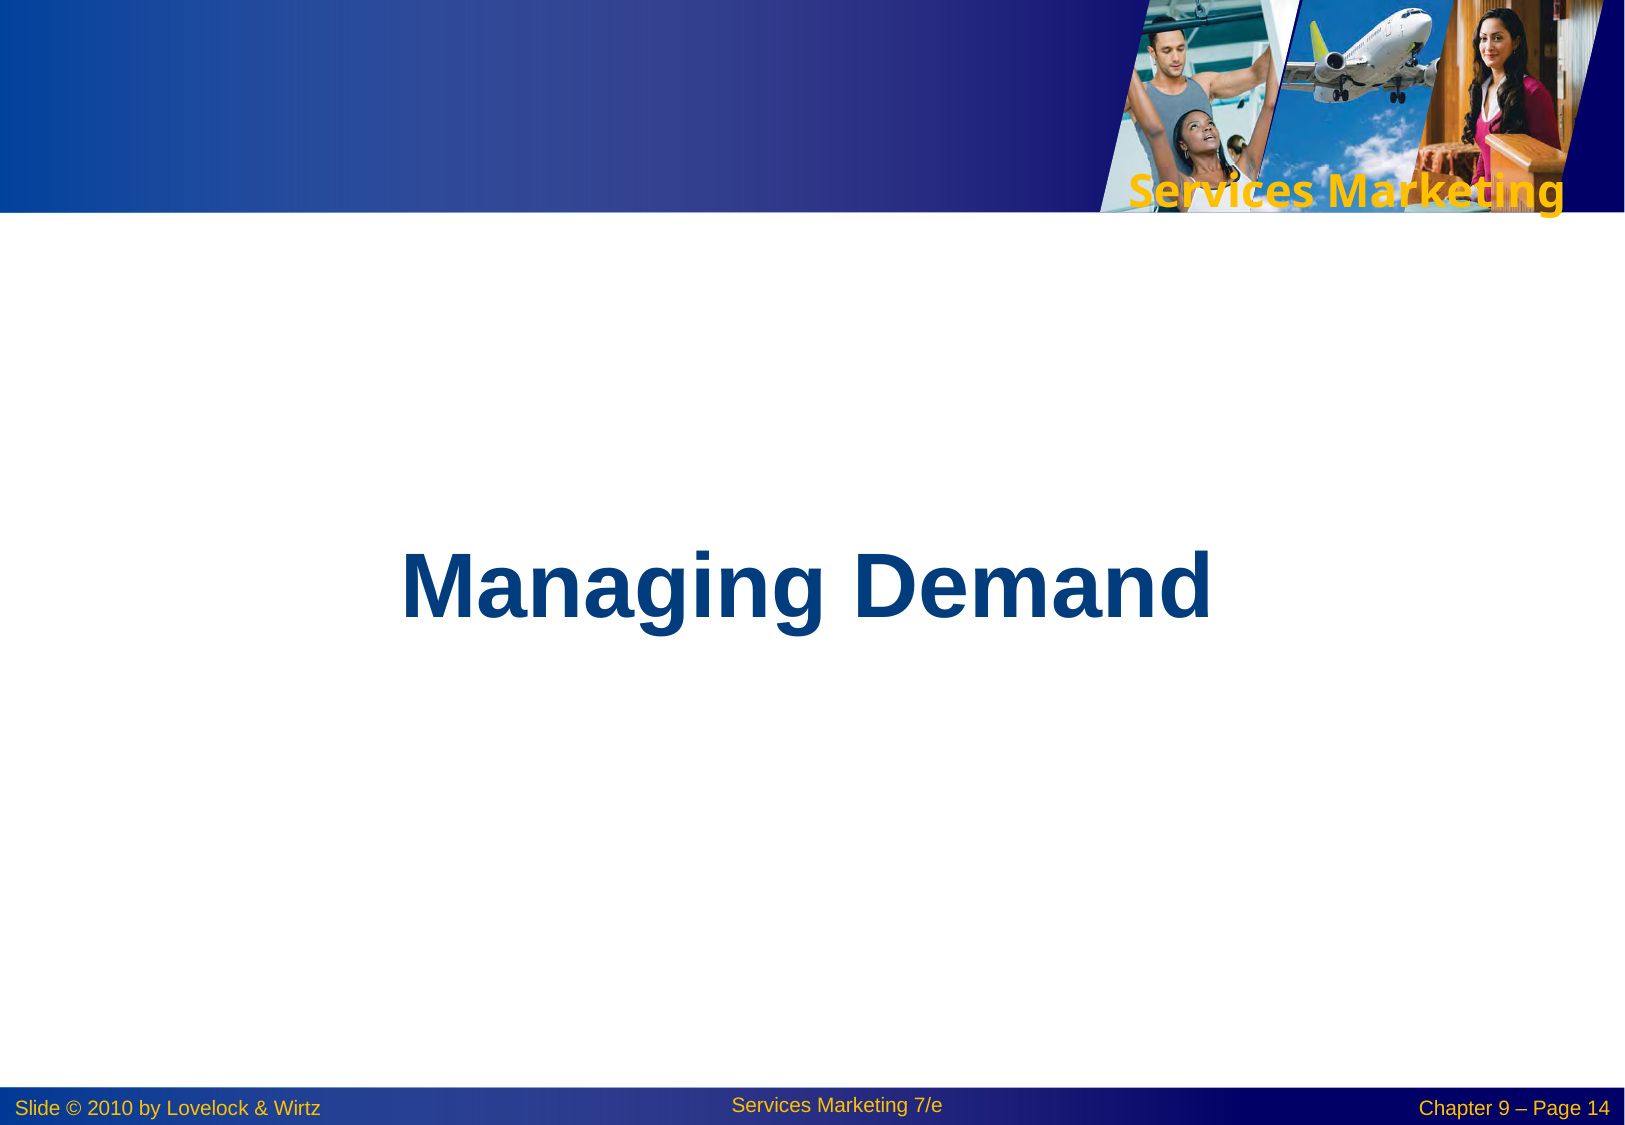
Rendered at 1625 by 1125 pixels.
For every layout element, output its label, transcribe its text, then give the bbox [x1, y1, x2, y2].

text_box Managing Demand [115, 410, 1500, 740]
picture [1100, 0, 1604, 213]
picture [1162, 186, 1172, 192]
picture [1546, 187, 1556, 202]
